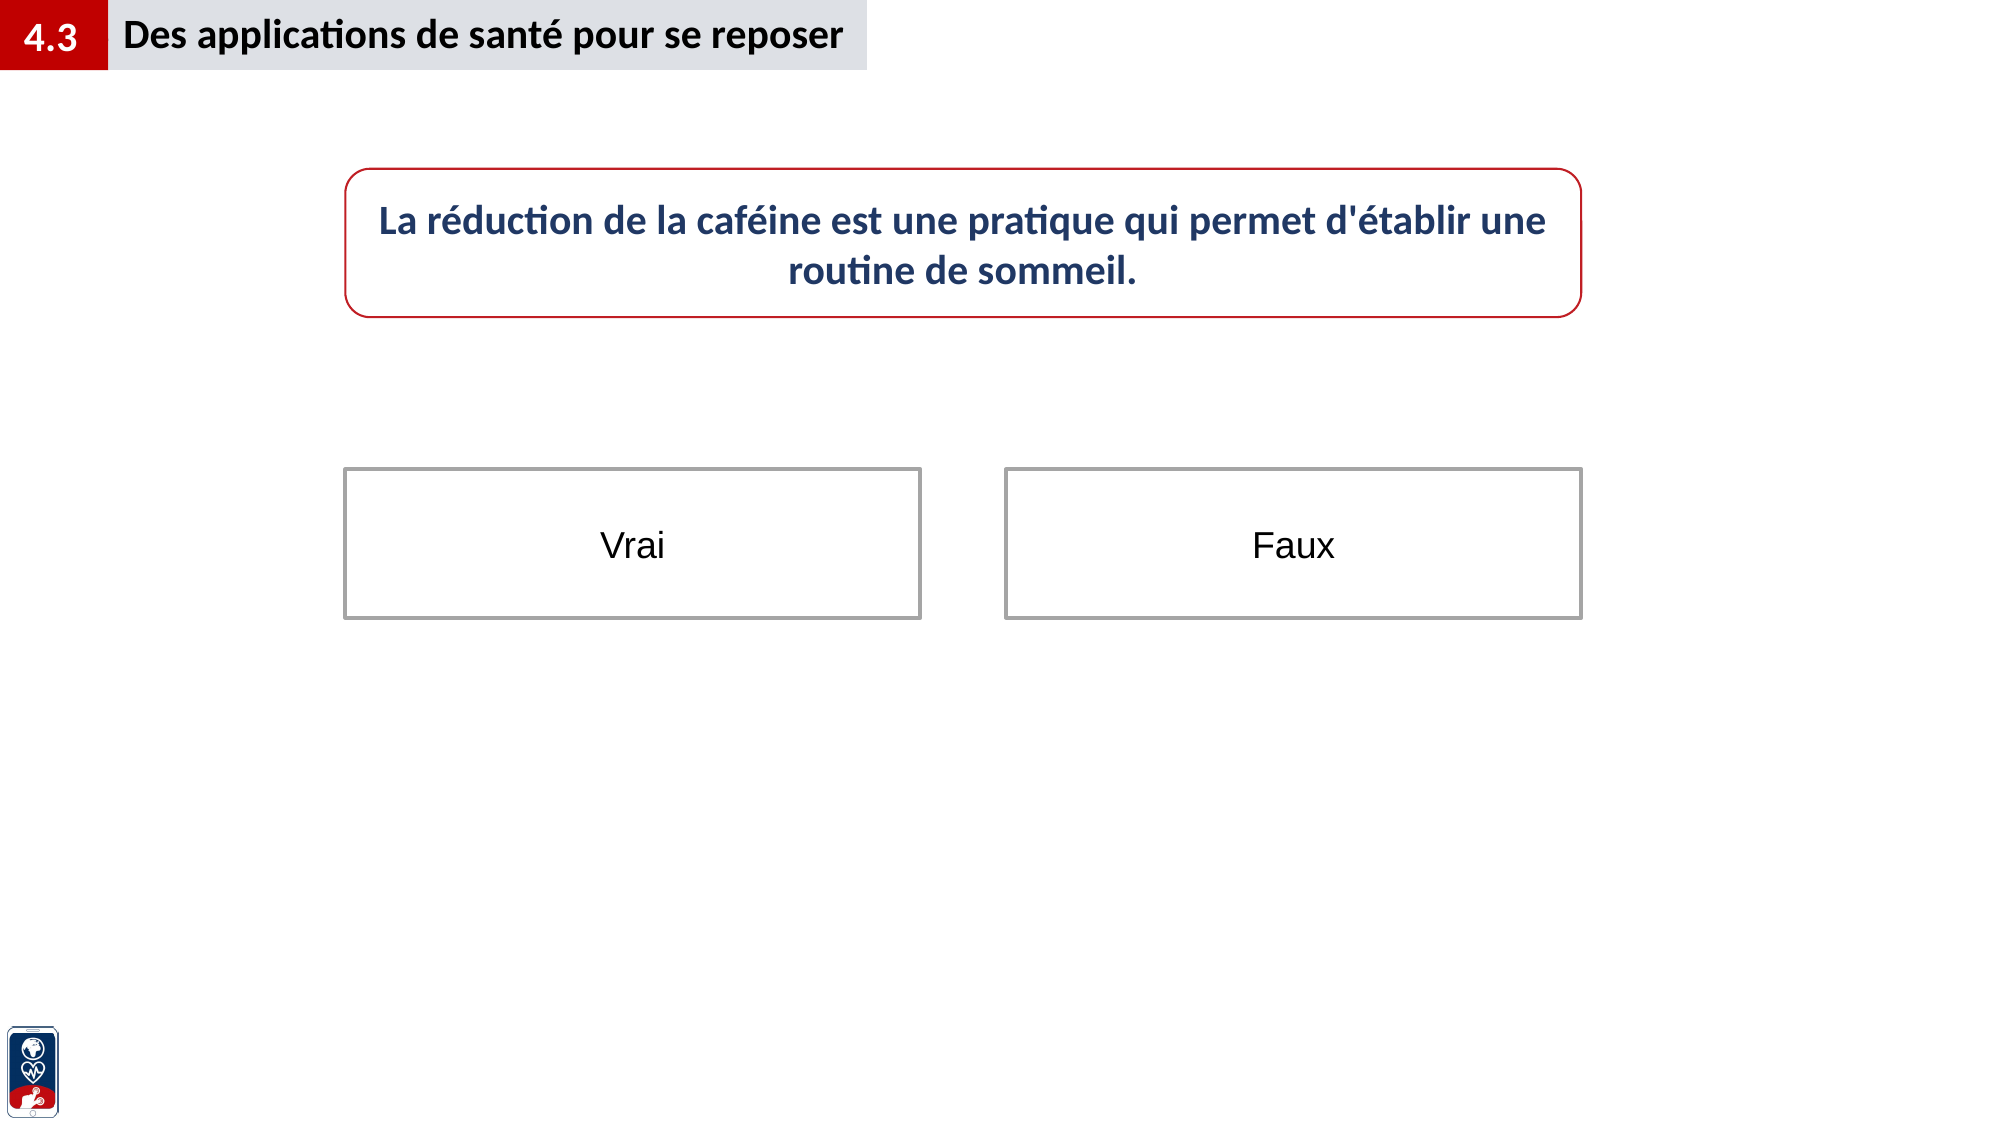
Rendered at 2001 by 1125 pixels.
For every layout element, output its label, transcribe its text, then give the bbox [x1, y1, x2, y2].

text_box La réduction de la caféine est une pratique qui permet d'établir une routine de sommeil. [345, 168, 1582, 318]
text_box Faux [1004, 467, 1583, 620]
text_box 4.3 [9, 9, 109, 60]
text_box [0, 0, 109, 71]
picture [7, 1026, 59, 1118]
text_box Des applications de santé pour se reposer [108, 0, 867, 70]
text_box Vrai [343, 467, 922, 620]
